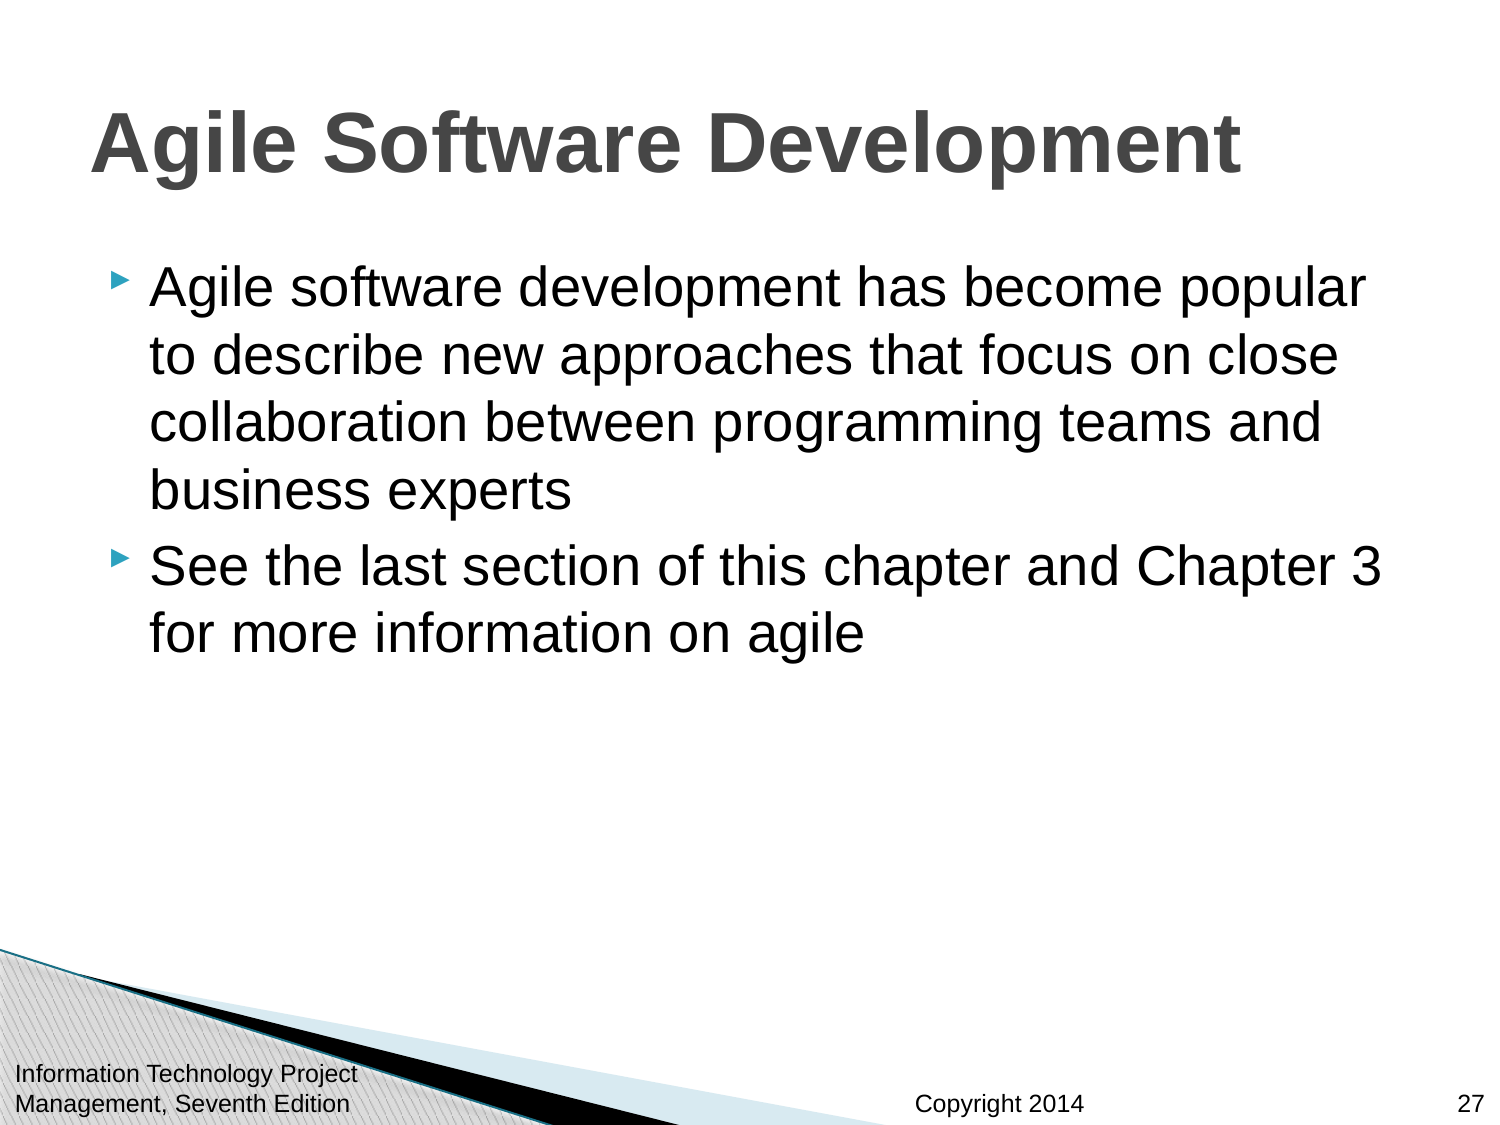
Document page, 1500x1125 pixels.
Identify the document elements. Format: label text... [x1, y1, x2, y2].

slide_number 27 [1408, 1065, 1500, 1125]
list Agile software development has become popular to describe new approaches that focus on close collaboration between programming teams and business experts See the last section of this chapter and Chapter 3 for more information on agile [74, 242, 1426, 986]
title Agile Software Development [75, 45, 1425, 233]
footer Information Technology Project Management, Seventh Edition [0, 1065, 425, 1125]
